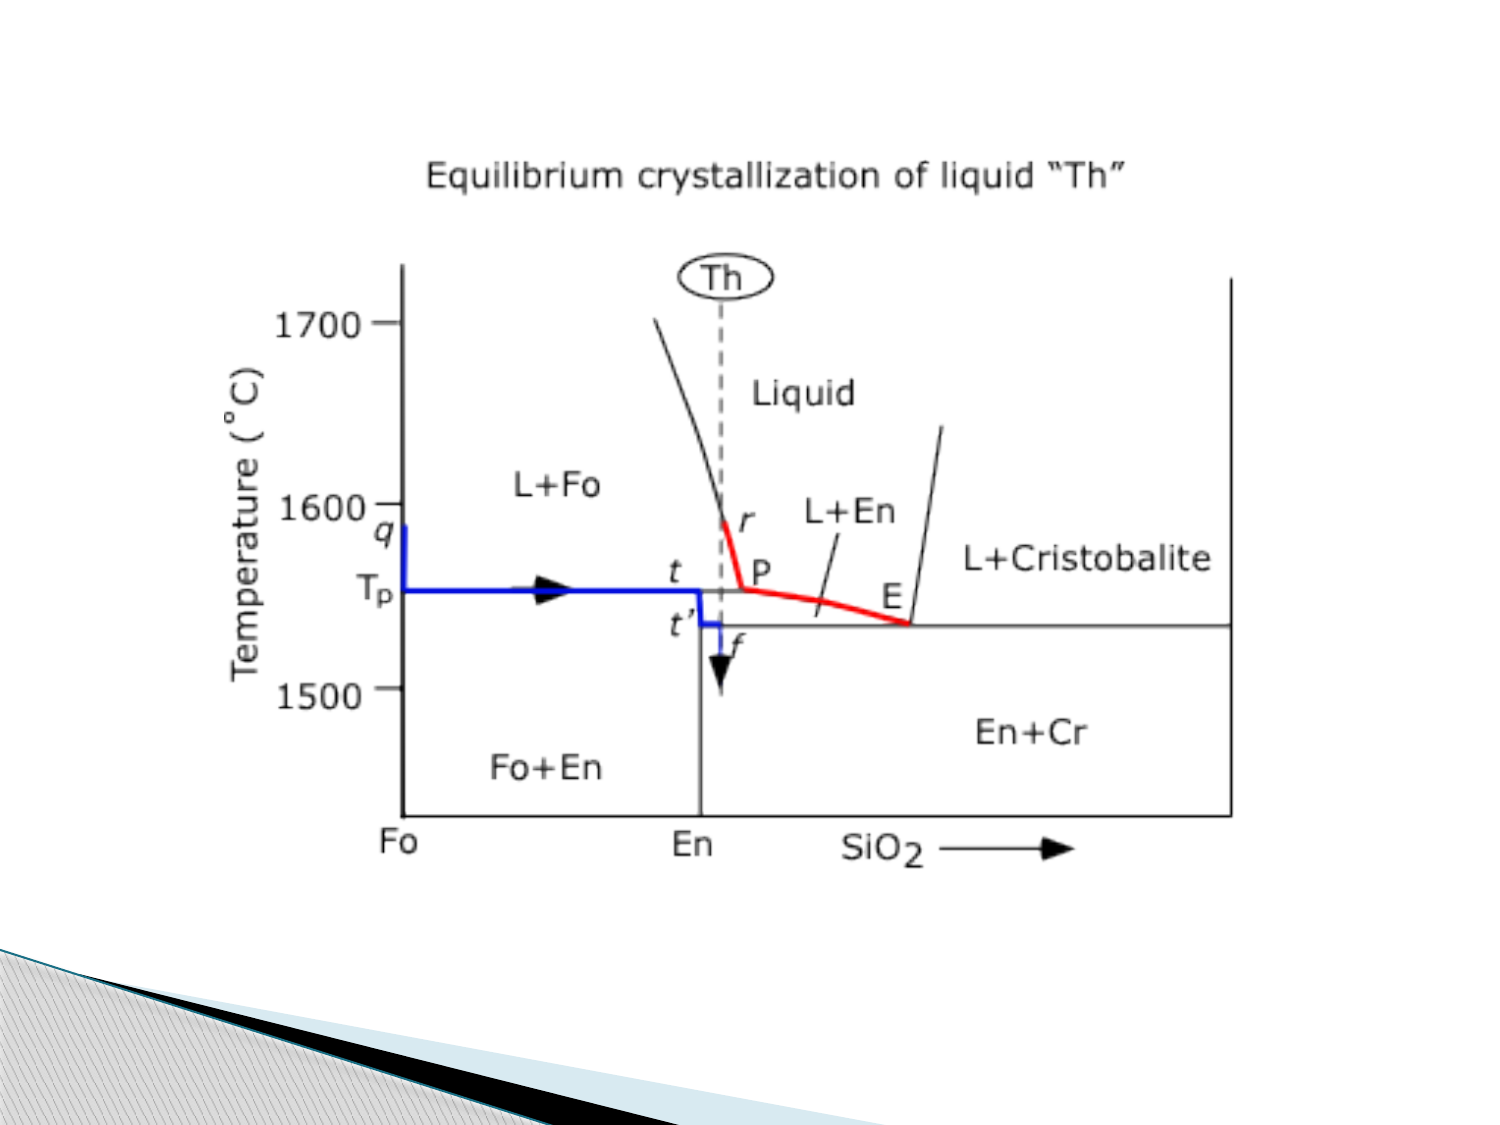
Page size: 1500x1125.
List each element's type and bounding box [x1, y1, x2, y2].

picture [224, 153, 1238, 881]
